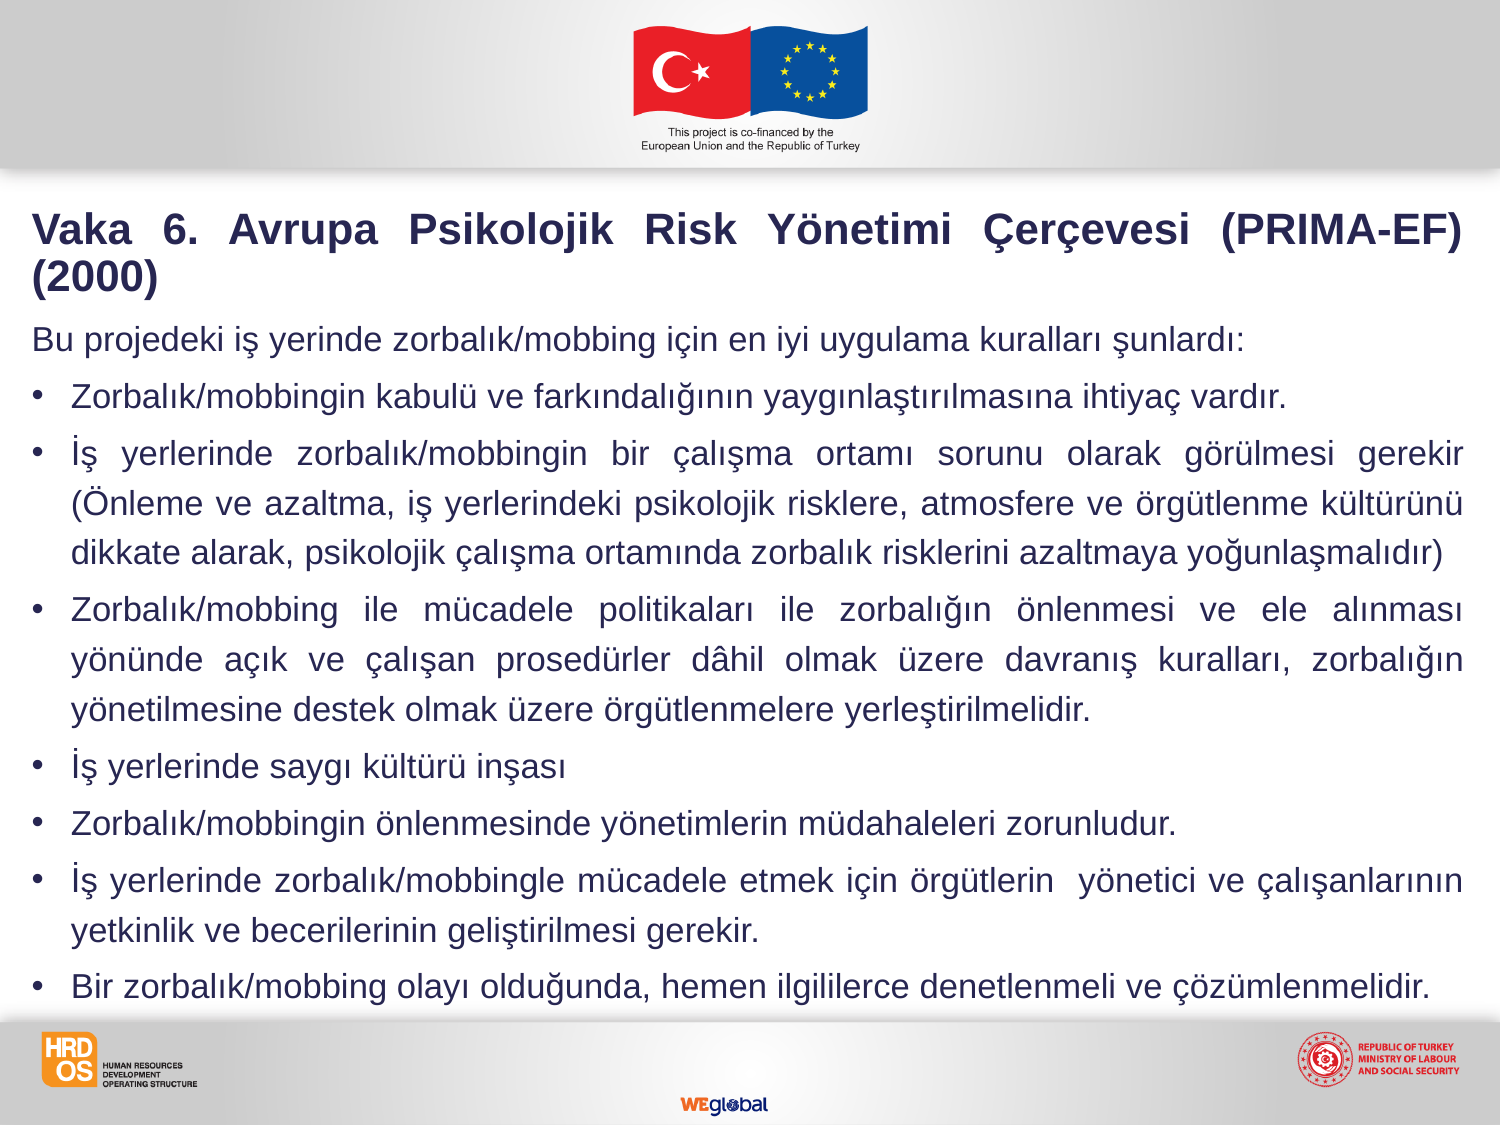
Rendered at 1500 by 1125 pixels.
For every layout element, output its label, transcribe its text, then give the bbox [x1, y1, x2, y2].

list Vaka 6. Avrupa Psikolojik Risk Yönetimi Çerçevesi (PRIMA-EF) (2000) Bu projedeki iş yerinde zorbalık/mobbing için en iyi uygulama kuralları şunlardı: Zorbalık/mobbingin kabulü ve farkındalığının yaygınlaştırılmasına ihtiyaç vardır. İş yerlerinde zorbalık/mobbingin bir çalışma ortamı sorunu olarak görülmesi gerekir (Önleme ve azaltma, iş yerlerindeki psikolojik risklere, atmosfere ve örgütlenme kültürünü dikkate alarak, psikolojik çalışma ortamında zorbalık risklerini azaltmaya yoğunlaşmalıdır) Zorbalık/mobbing ile mücadele politikaları ile zorbalığın önlenmesi ve ele alınması yönünde açık ve çalışan prosedürler dâhil olmak üzere davranış kuralları, zorbalığın yönetilmesine destek olmak üzere örgütlenmelere yerleştirilmelidir. İş yerlerinde saygı kültürü inşası Zorbalık/mobbingin önlenmesinde yönetimlerin müdahaleleri zorunludur. İş yerlerinde zorbalık/mobbingle mücadele etmek için örgütlerin yönetici ve çalışanlarının yetkinlik ve becerilerinin geliştirilmesi gerekir. Bir zorbalık/mobbing olayı olduğunda, hemen ilgililerce denetlenmeli ve çözümlenmelidir. [16, 199, 1481, 1061]
picture [0, 0, 1500, 1125]
